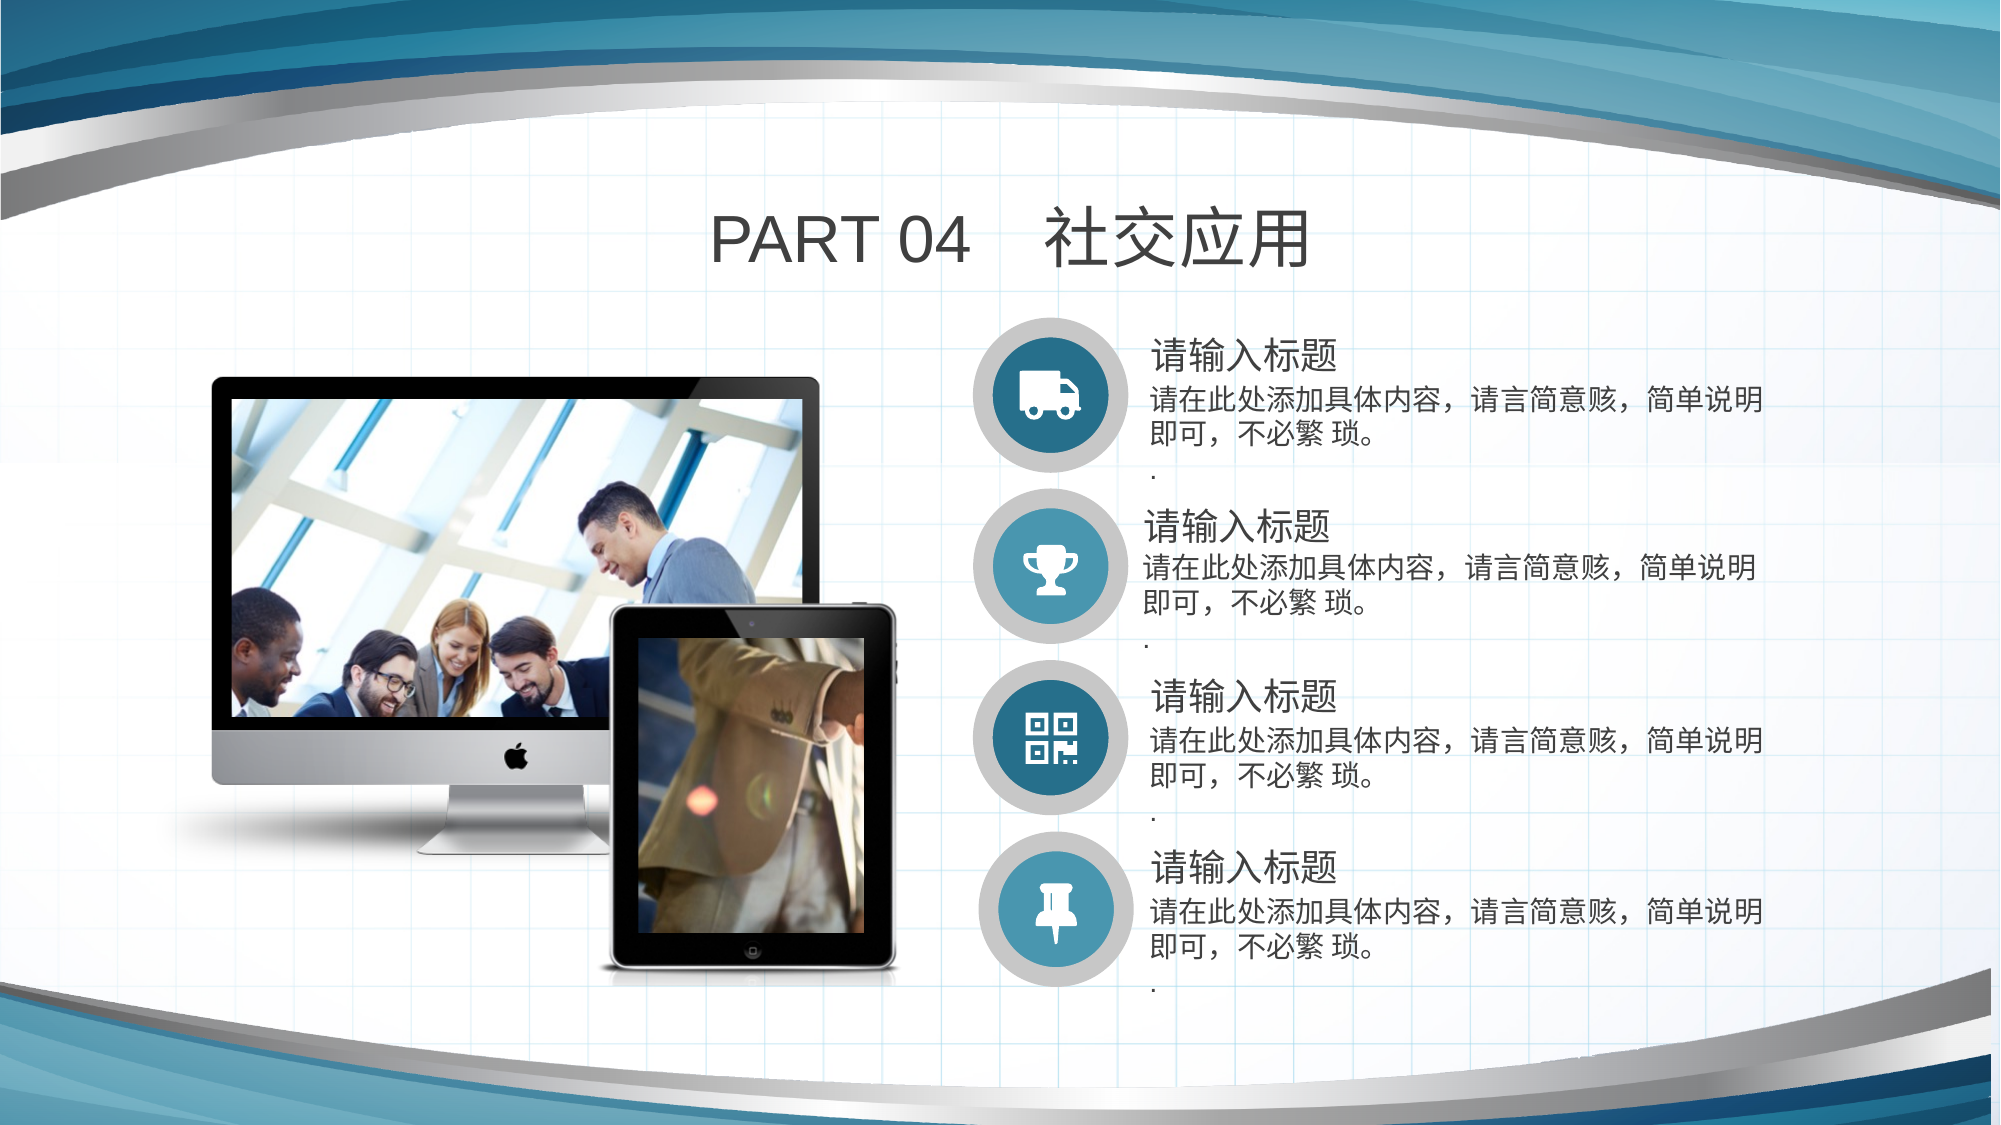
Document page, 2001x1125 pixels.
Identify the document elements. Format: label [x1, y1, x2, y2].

text_box [982, 669, 1119, 806]
text_box [1134, 324, 1796, 494]
text_box [591, 591, 911, 987]
text_box [982, 327, 1119, 463]
text_box [988, 841, 1124, 978]
picture [0, 968, 1991, 1125]
text_box [154, 351, 875, 897]
picture [0, 0, 2000, 220]
text_box [1127, 495, 1789, 663]
text_box [982, 498, 1119, 634]
text_box [1134, 665, 1796, 836]
text_box [0, 220, 2000, 1125]
text_box [1134, 837, 1796, 1007]
